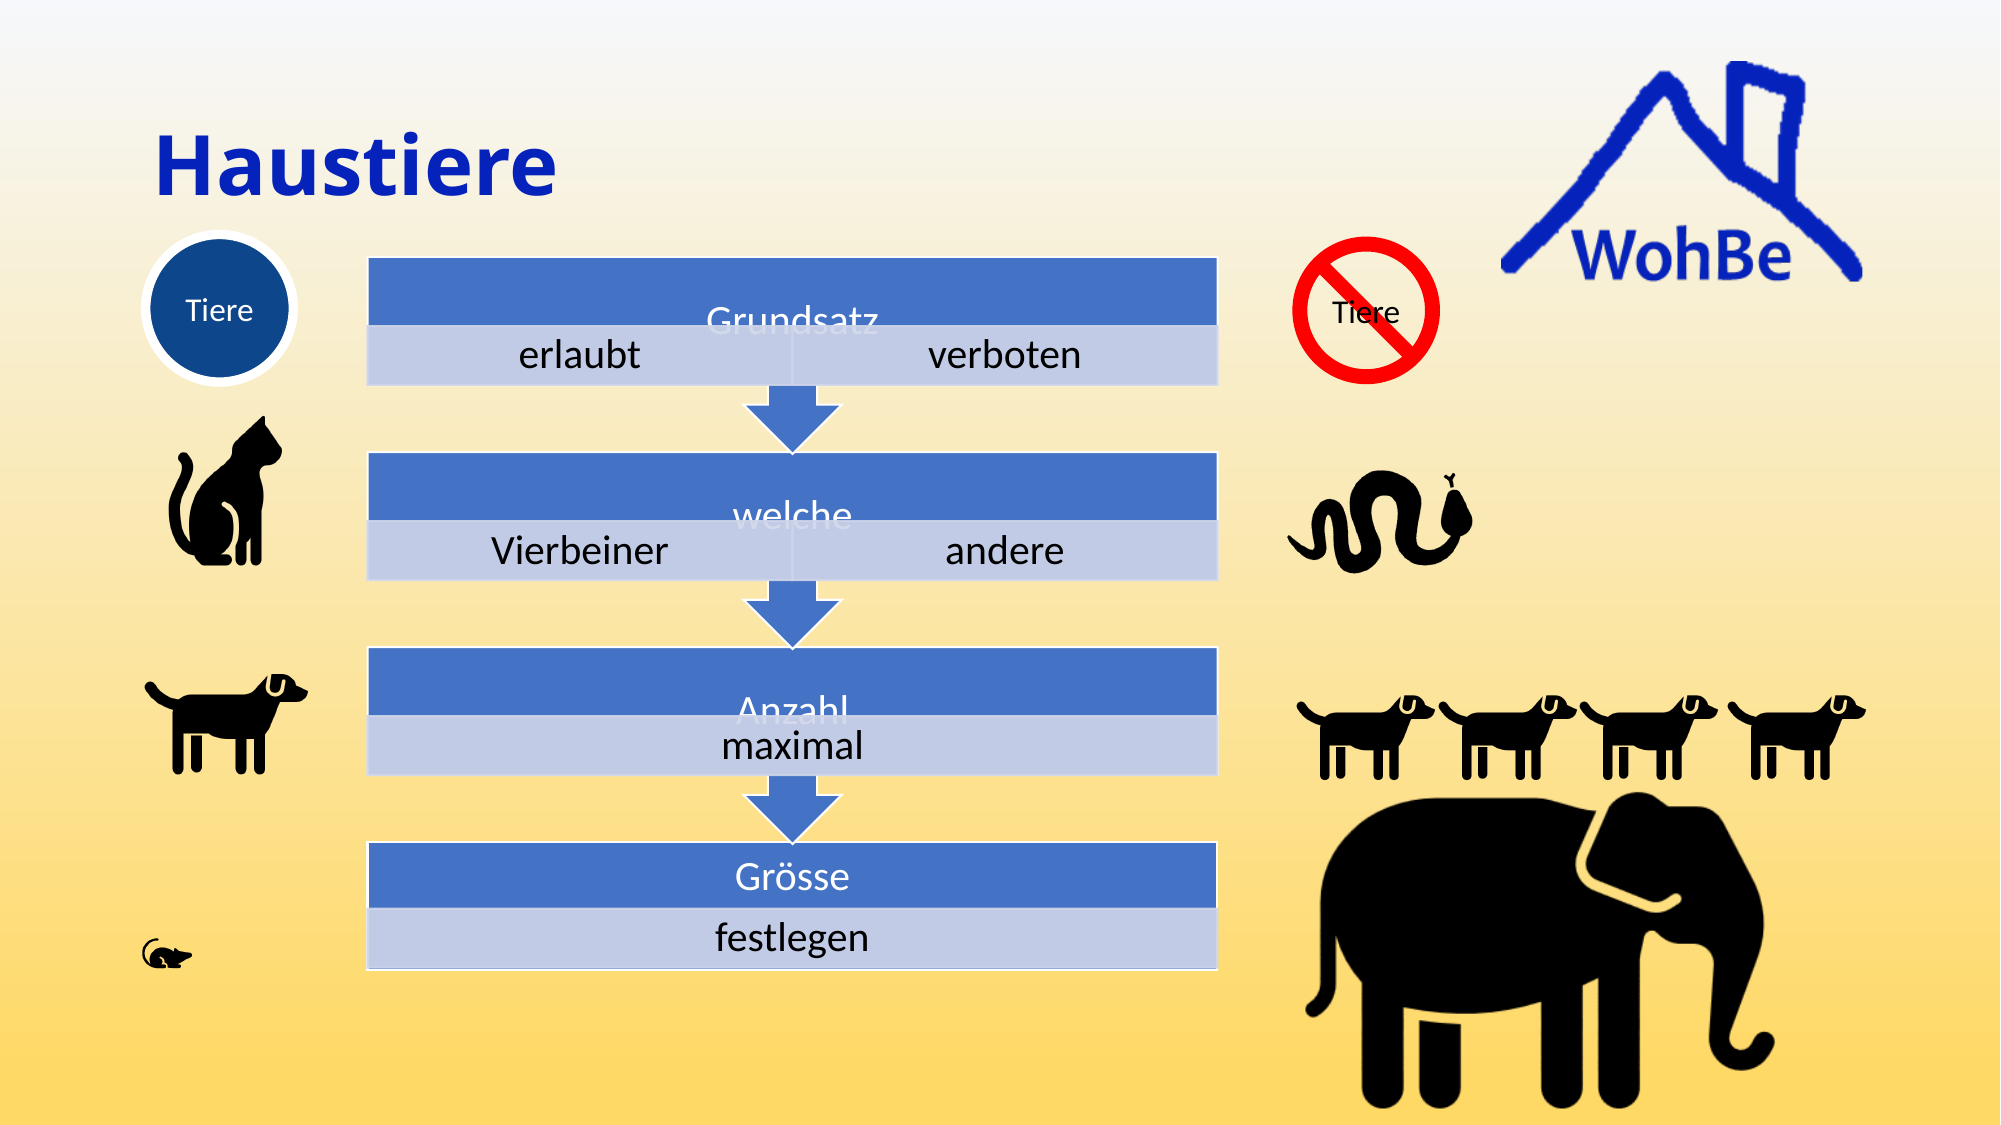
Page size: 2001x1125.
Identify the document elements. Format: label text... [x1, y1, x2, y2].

picture [1501, 278, 1863, 285]
text_box Tiere [1291, 235, 1442, 386]
picture [1289, 662, 1872, 1125]
picture [137, 635, 315, 813]
picture [1265, 396, 1509, 640]
title Haustiere [137, 59, 1863, 278]
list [367, 256, 1218, 971]
picture [137, 923, 197, 983]
picture [137, 402, 315, 580]
text_box Tiere [144, 278, 295, 384]
